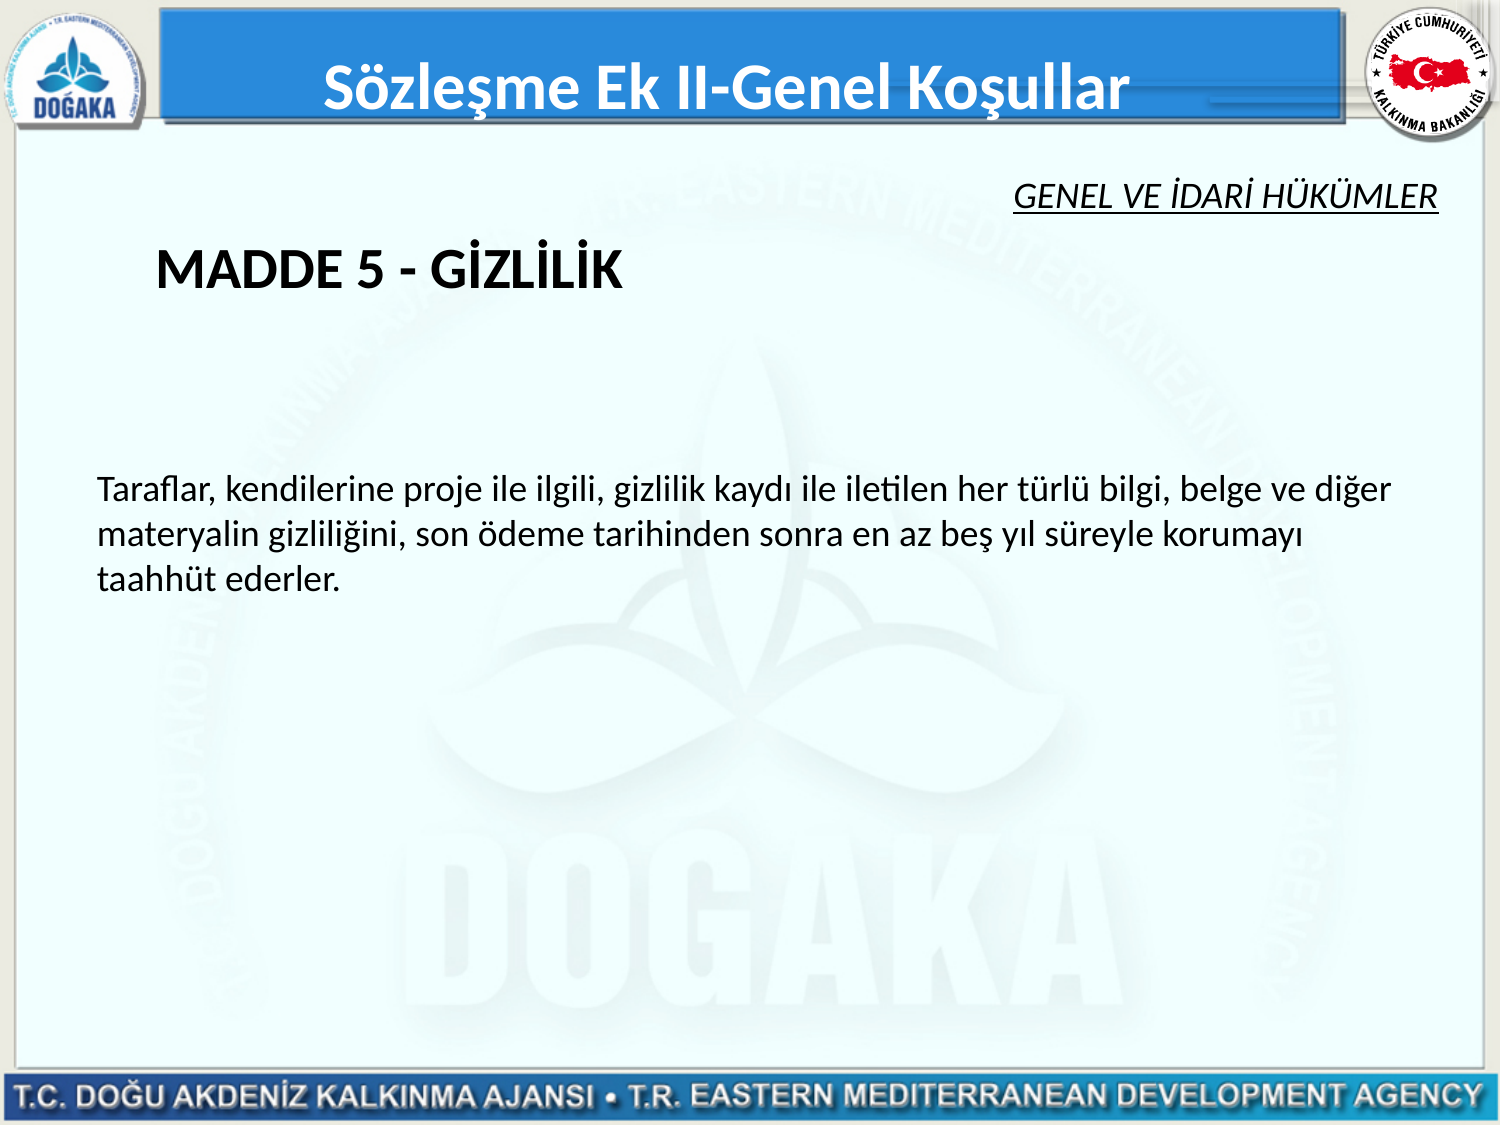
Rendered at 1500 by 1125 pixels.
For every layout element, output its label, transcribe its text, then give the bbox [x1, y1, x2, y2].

title MADDE 5 - GİZLİLİK [140, 222, 750, 398]
text_box Genel ve İdarİ hükümler [998, 163, 1454, 224]
list Taraflar, kendilerine proje ile ilgili, gizlilik kaydı ile iletilen her türlü bilgi, belge ve diğer materyalin gizliliğini, son ödeme tarihinden sonra en az beş yıl süreyle korumayı taahhüt ederler. [82, 457, 1432, 804]
text_box Sözleşme Ek II-Genel Koşullar [308, 35, 1147, 130]
picture [0, 0, 1500, 1125]
